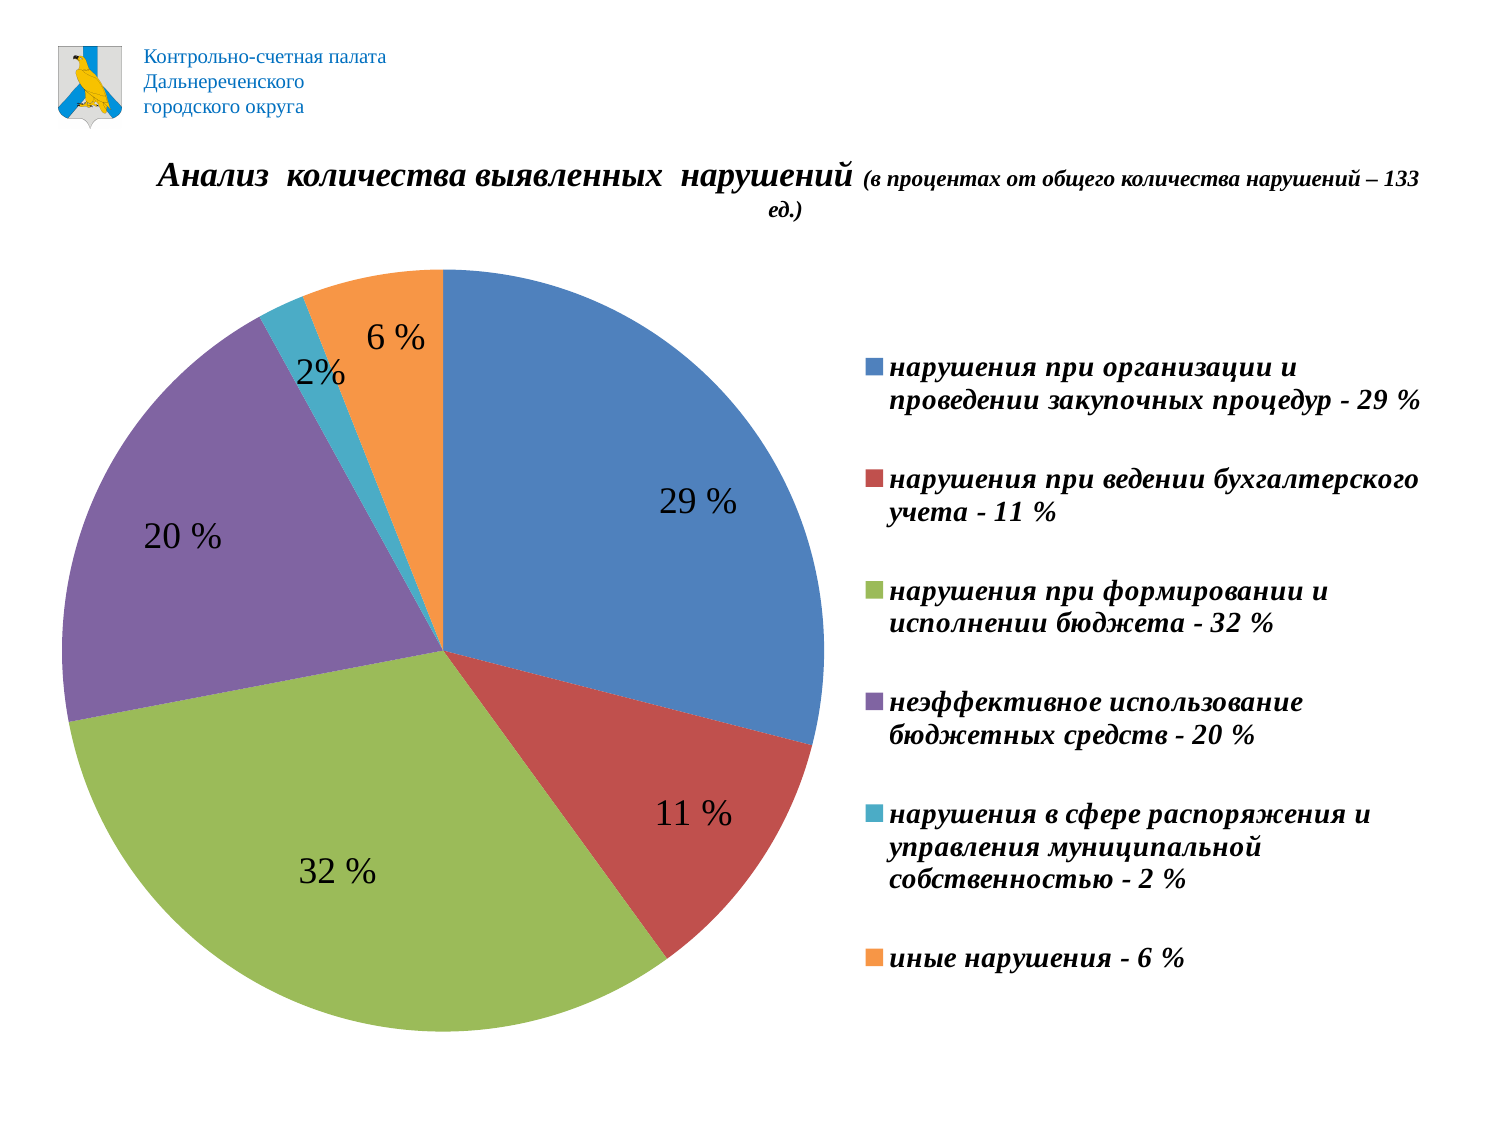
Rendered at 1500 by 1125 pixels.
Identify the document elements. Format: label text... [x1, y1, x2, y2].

chart [29, 269, 1442, 1055]
text_box Контрольно-счетная палата Дальнереченского городского округа [128, 35, 411, 125]
picture [58, 46, 123, 130]
title Анализ количества выявленных нарушений (в процентах от общего количества нарушений – 133 ед.) [140, 140, 1437, 258]
